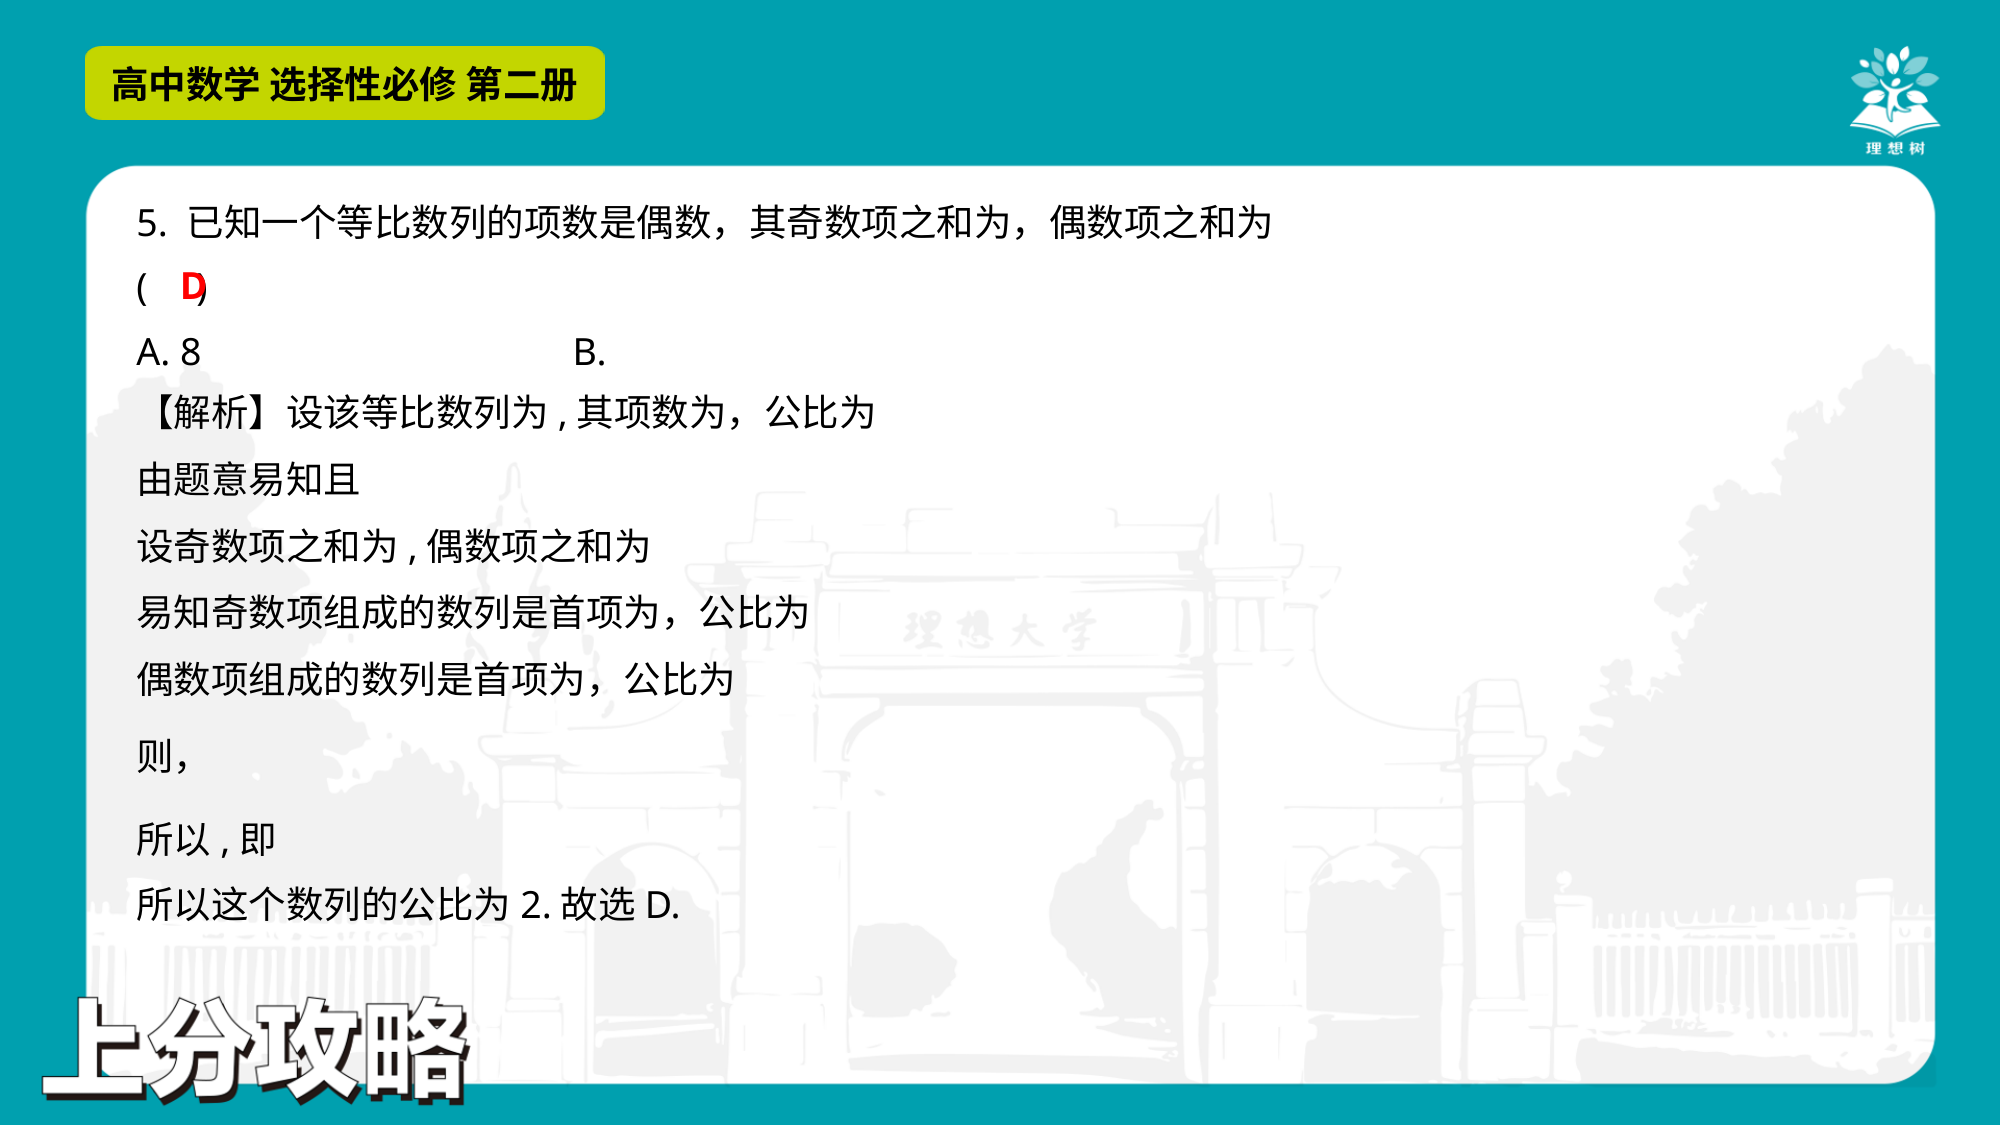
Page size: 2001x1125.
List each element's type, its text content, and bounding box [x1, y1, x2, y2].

picture [0, 0, 2000, 1125]
text_box D [166, 242, 221, 301]
